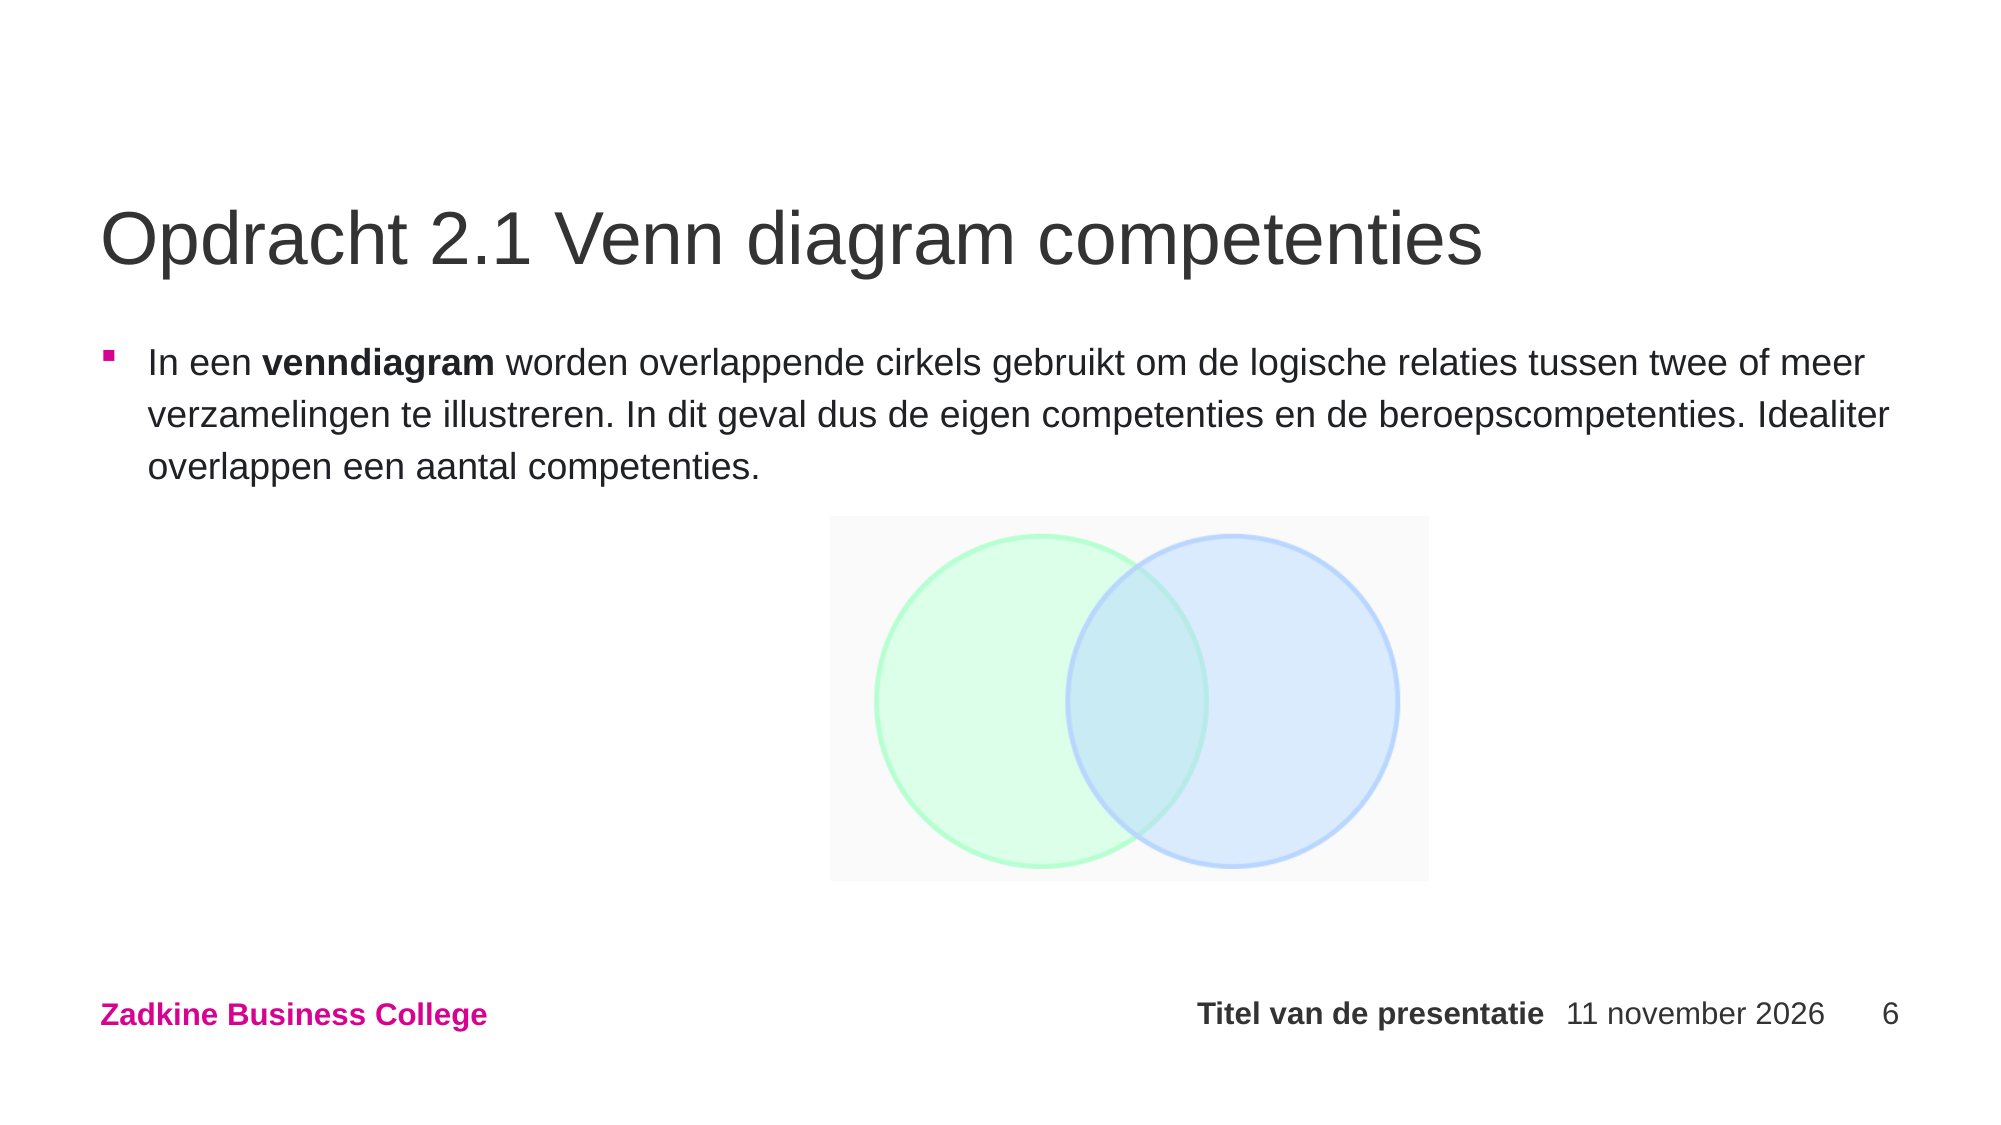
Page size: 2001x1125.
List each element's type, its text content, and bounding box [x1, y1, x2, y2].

slide_number 6 [1825, 993, 1900, 1033]
list Opdracht 2.1 Venn diagram competenties [100, 189, 1900, 280]
picture [830, 516, 1429, 881]
list In een venndiagram worden overlappende cirkels gebruikt om de logische relaties tussen twee of meer verzamelingen te illustreren. In dit geval dus de eigen competenties en de beroepscompetenties. Idealiter overlappen een aantal competenties. [100, 331, 1900, 917]
footer Titel van de presentatie [870, 993, 1546, 1033]
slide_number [1546, 993, 1825, 1033]
